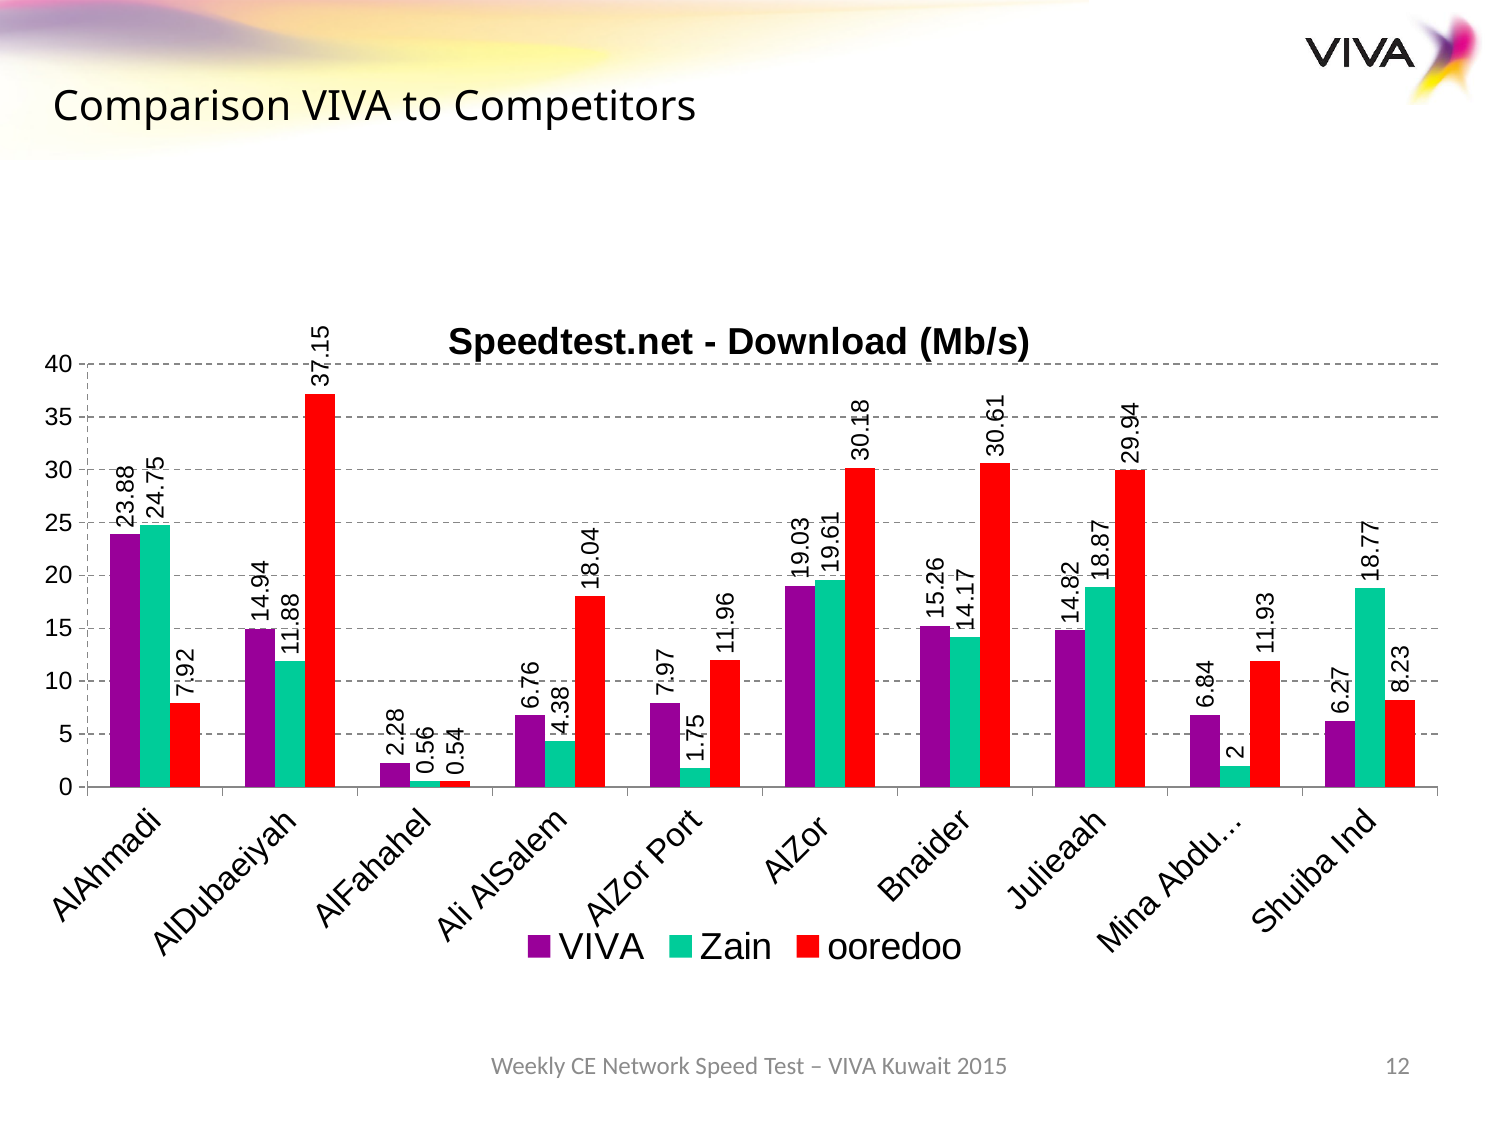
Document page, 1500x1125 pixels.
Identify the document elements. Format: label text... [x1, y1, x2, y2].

picture [1300, 12, 1485, 105]
text_box Comparison VIVA to Competitors [37, 24, 1278, 184]
chart [27, 287, 1463, 976]
picture [0, 0, 1089, 160]
text_box Weekly CE Network Speed Test – VIVA Kuwait 2015 [205, 1042, 1074, 1103]
text_box 12 [1074, 1042, 1425, 1103]
